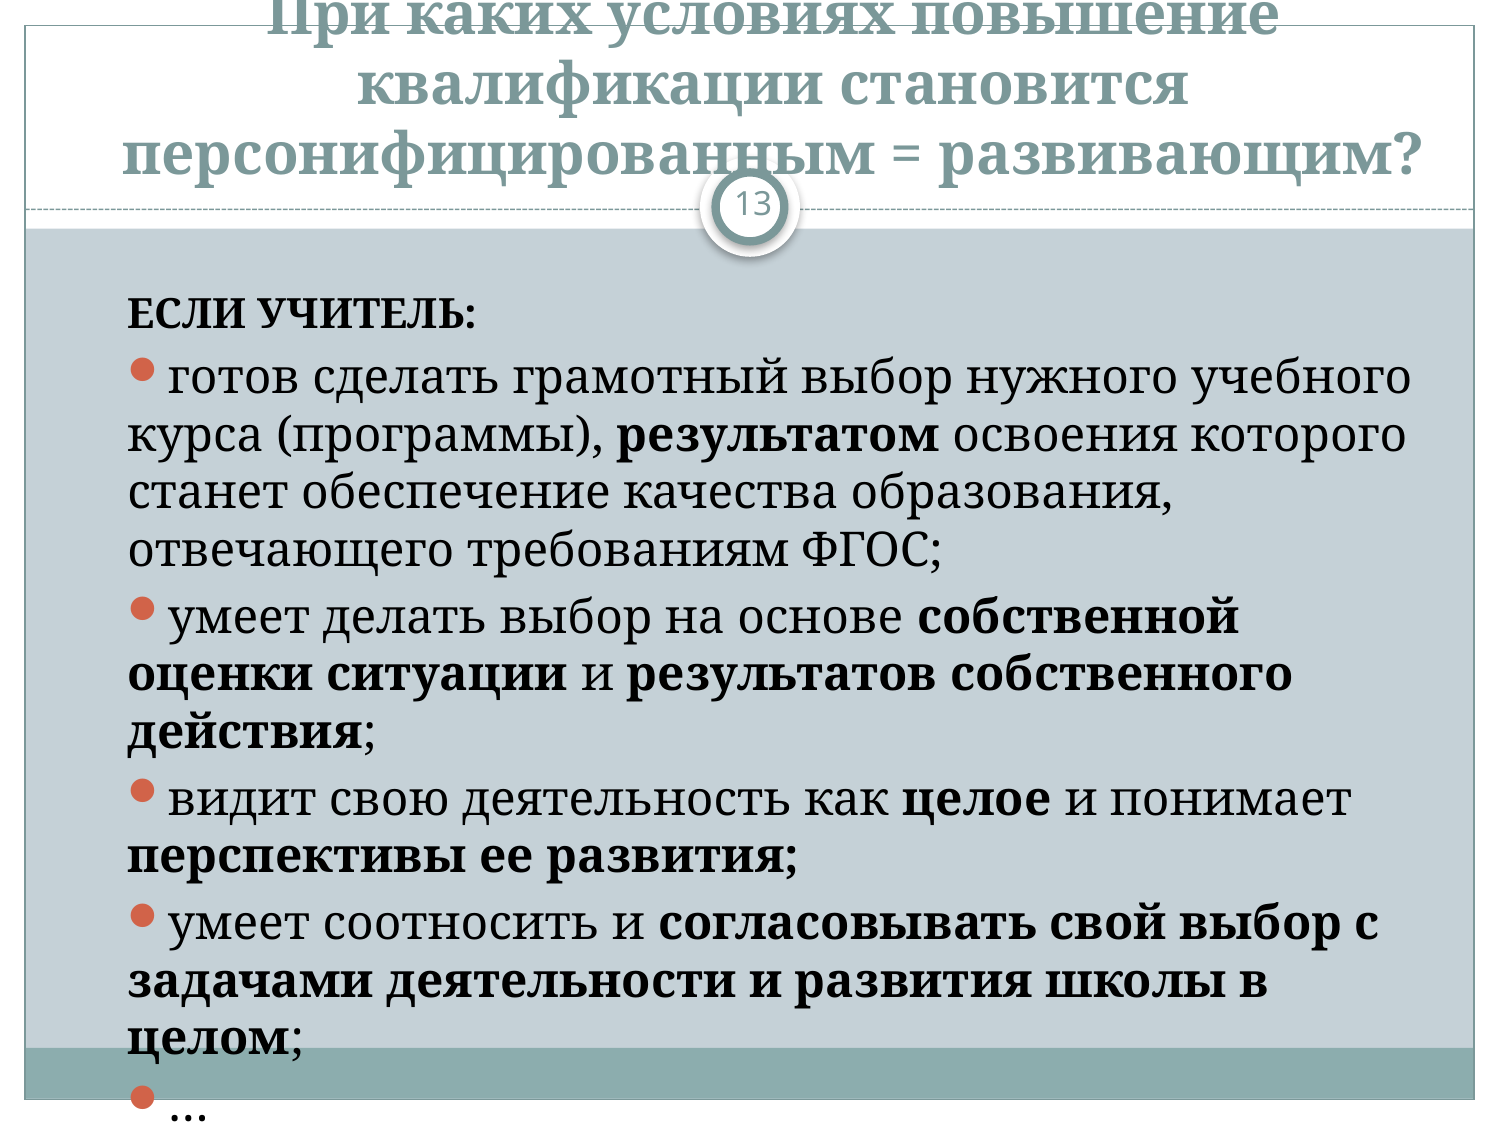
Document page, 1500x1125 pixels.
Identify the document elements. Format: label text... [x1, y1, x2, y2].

title При каких условиях повышение квалификации становится персонифицированным = развивающим? [76, 31, 1471, 194]
list ЕСЛИ УЧИТЕЛЬ: готов сделать грамотный выбор нужного учебного курса (программы), результатом освоения которого станет обеспечение качества образования, отвечающего требованиям ФГОС; умеет делать выбор на основе собственной оценки ситуации и результатов собственного действия; видит свою деятельность как целое и понимает перспективы ее развития; умеет соотносить и согласовывать свой выбор с задачами деятельности и развития школы в целом; … [112, 278, 1447, 1071]
slide_number 13 [715, 168, 791, 241]
